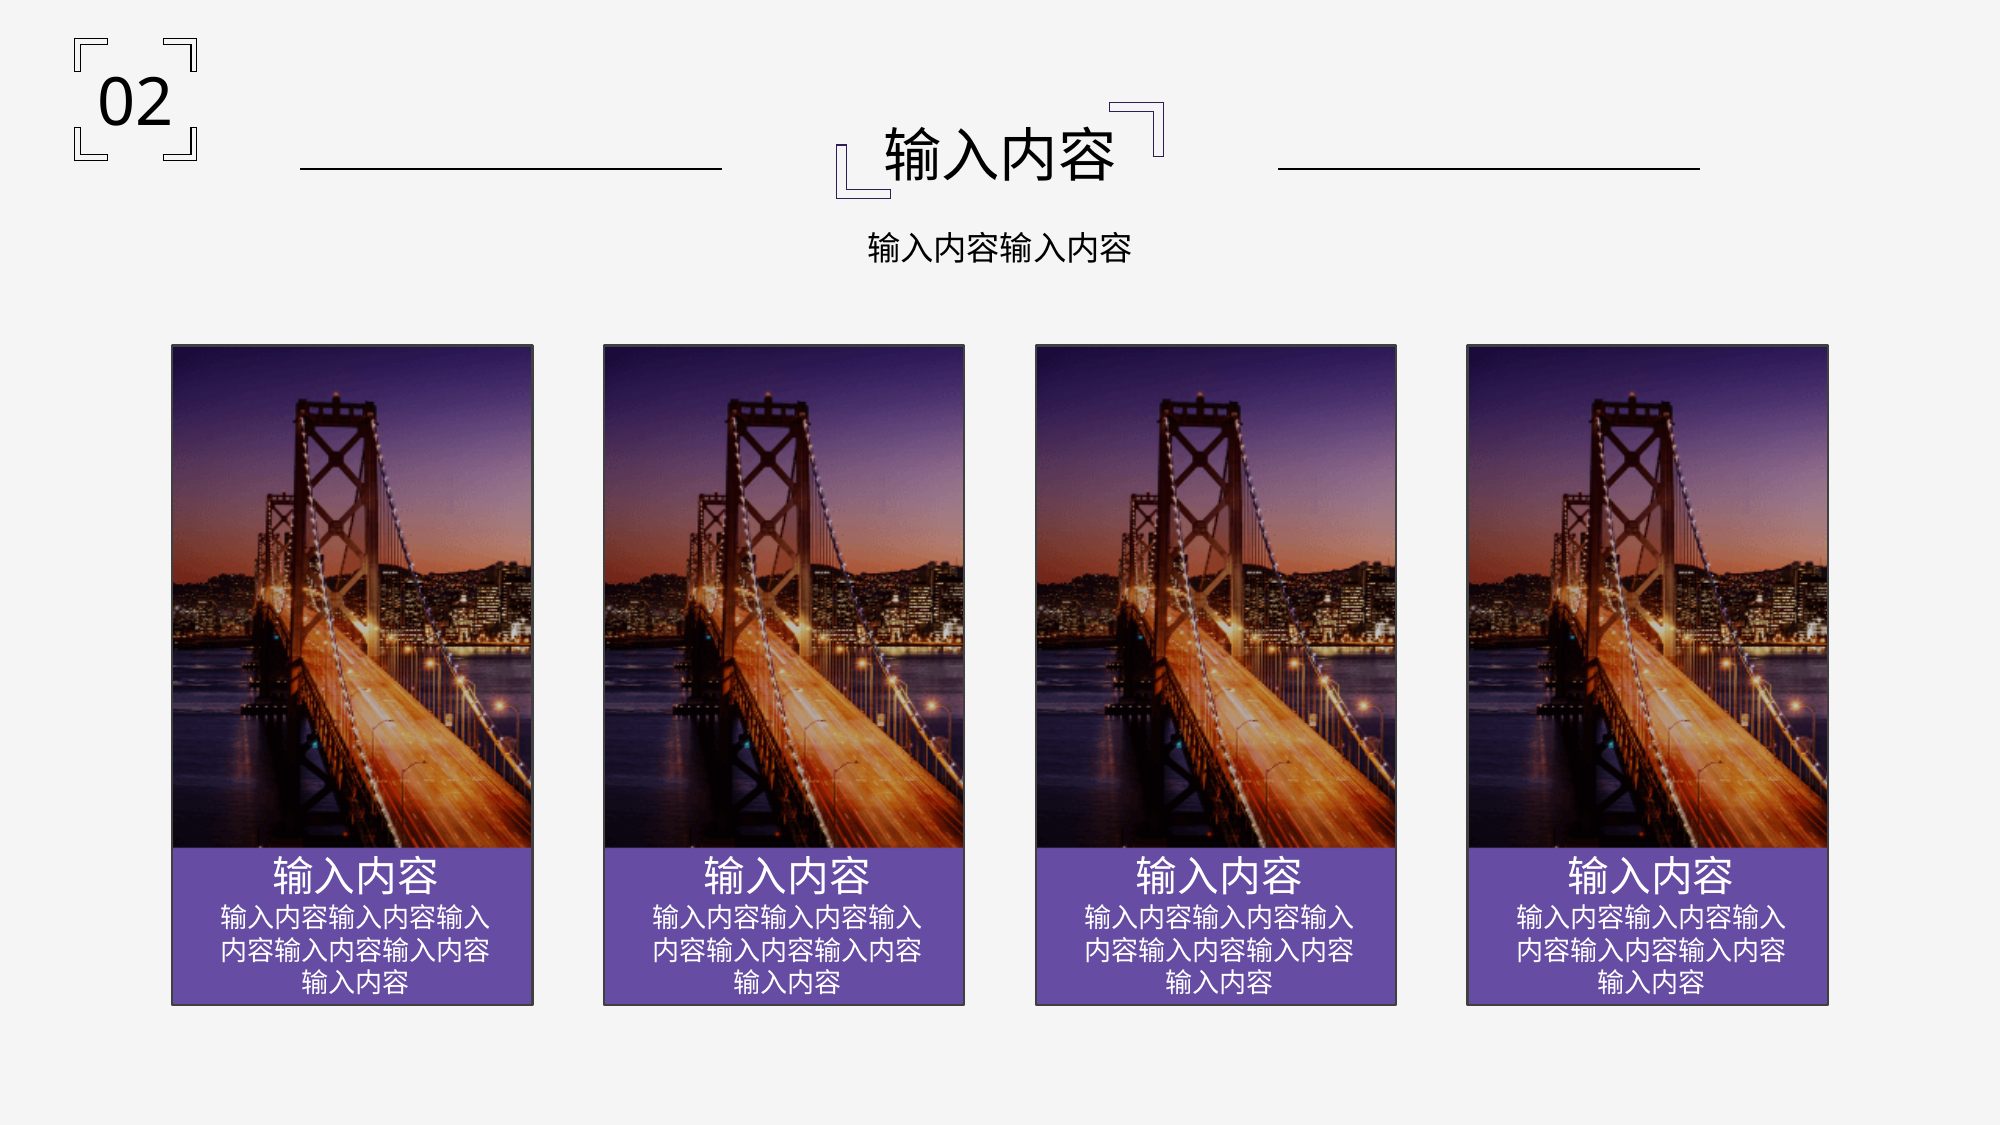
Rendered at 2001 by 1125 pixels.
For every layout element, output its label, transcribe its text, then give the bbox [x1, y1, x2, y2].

text_box 输入内容输入内容 [828, 220, 1172, 275]
text_box [836, 196, 892, 200]
text_box [1108, 101, 1164, 110]
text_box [74, 38, 197, 161]
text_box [1468, 346, 1828, 1007]
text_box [172, 346, 532, 1007]
text_box 输入内容 [828, 169, 1172, 196]
text_box 输入内容 [828, 110, 1172, 168]
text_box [1036, 346, 1396, 1007]
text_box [604, 346, 964, 1007]
